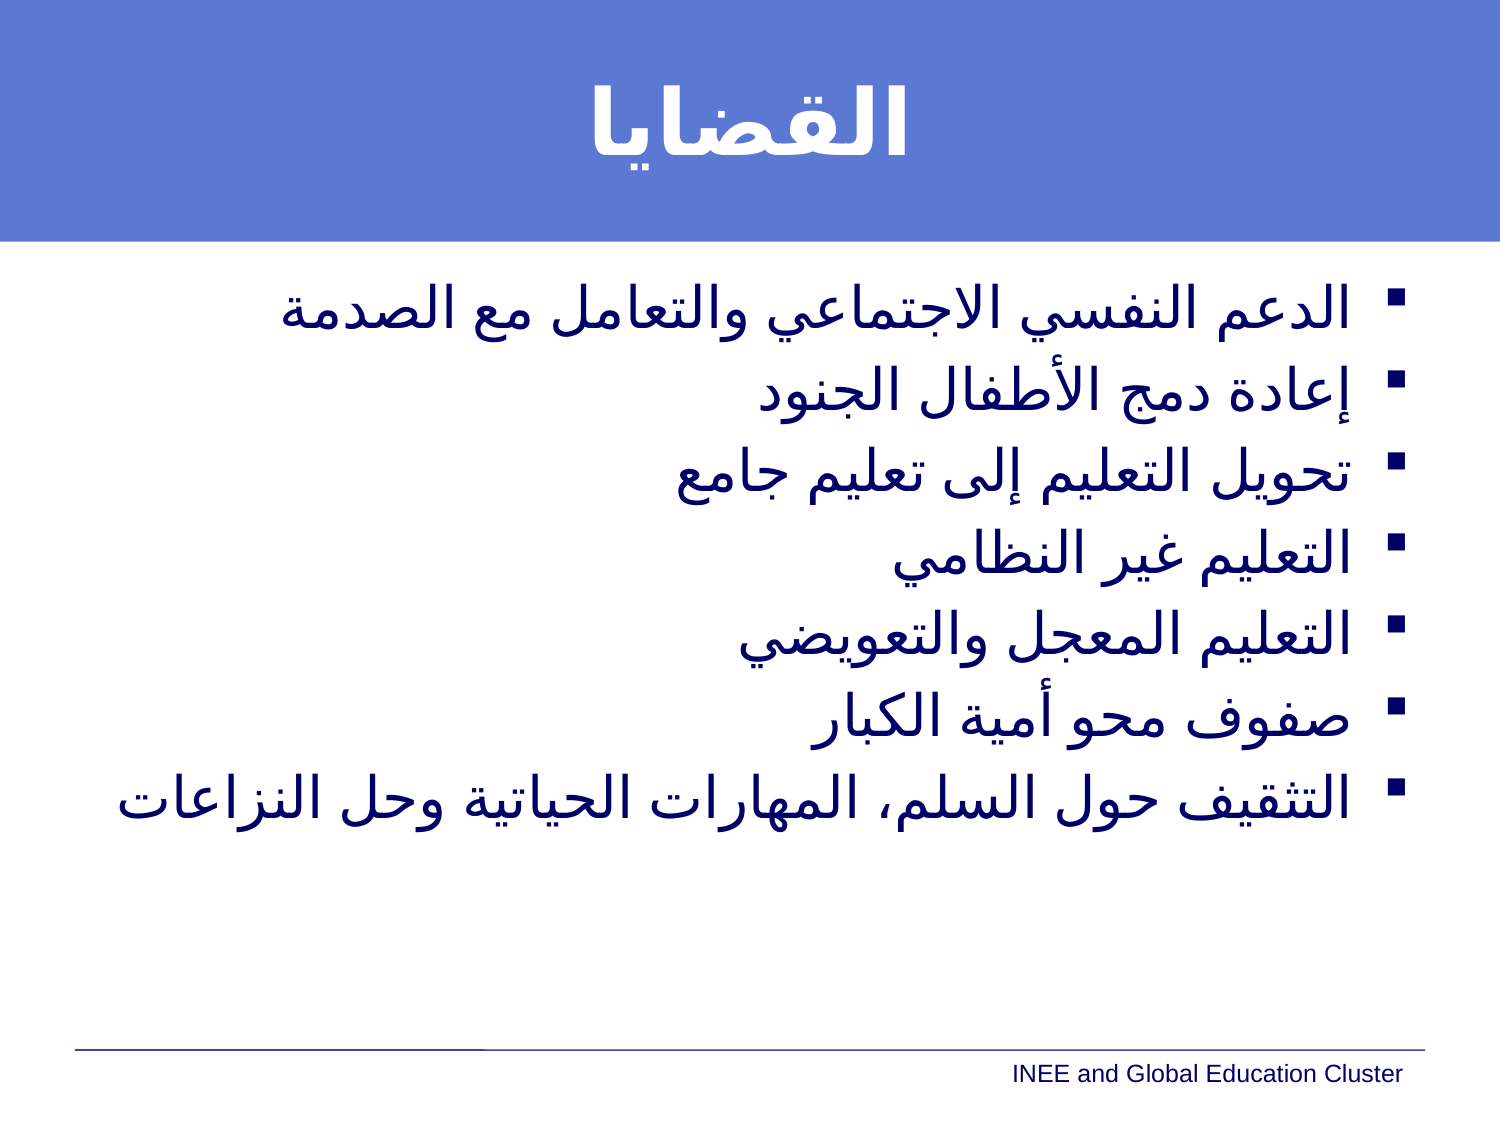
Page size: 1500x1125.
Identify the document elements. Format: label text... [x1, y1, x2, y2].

title القضايا [74, 24, 1426, 213]
footer INEE and Global Education Cluster [75, 1049, 1427, 1103]
list الدعم النفسي الاجتماعي والتعامل مع الصدمة إعادة دمج الأطفال الجنود تحويل التعليم إلى تعليم جامع التعليم غير النظامي التعليم المعجل والتعويضي صفوف محو أمية الكبار التثقيف حول السلم، المهارات الحياتية وحل النزاعات [74, 262, 1426, 1006]
